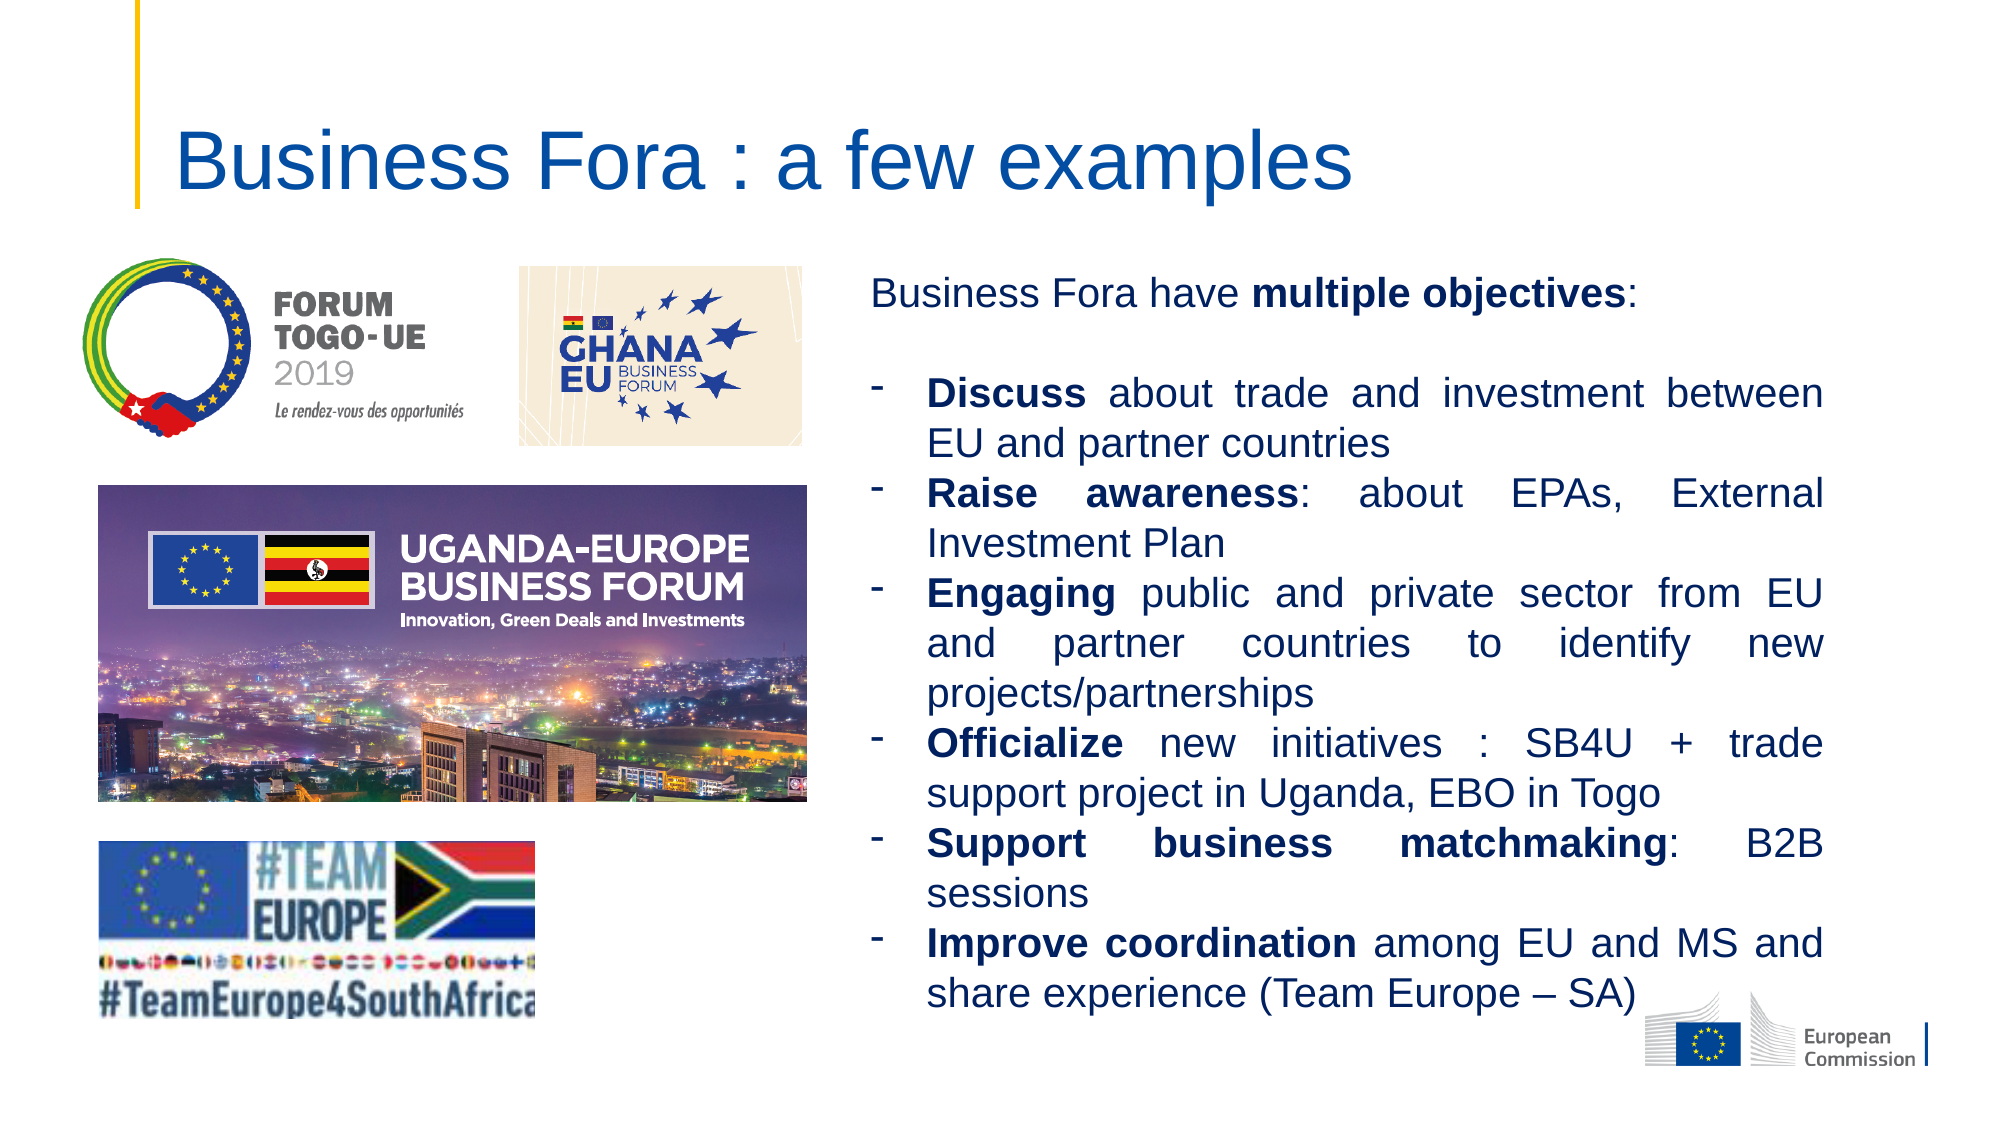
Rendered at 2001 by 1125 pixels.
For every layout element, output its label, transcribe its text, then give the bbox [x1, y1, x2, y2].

text_box Business Fora have multiple objectives: Discuss about trade and investment between EU and partner countries Raise awareness: about EPAs, External Investment Plan Engaging public and private sector from EU and partner countries to identify new projects/partnerships Officialize new initiatives : SB4U + trade support project in Uganda, EBO in Togo Support business matchmaking: B2B sessions Improve coordination among EU and MS and share experience (Team Europe – SA) [855, 258, 1840, 1074]
picture [1840, 991, 1928, 1066]
title Business Fora : a few examples [159, 79, 1885, 208]
picture [519, 266, 802, 446]
picture [98, 485, 807, 802]
picture [82, 258, 464, 438]
picture [98, 840, 535, 1019]
